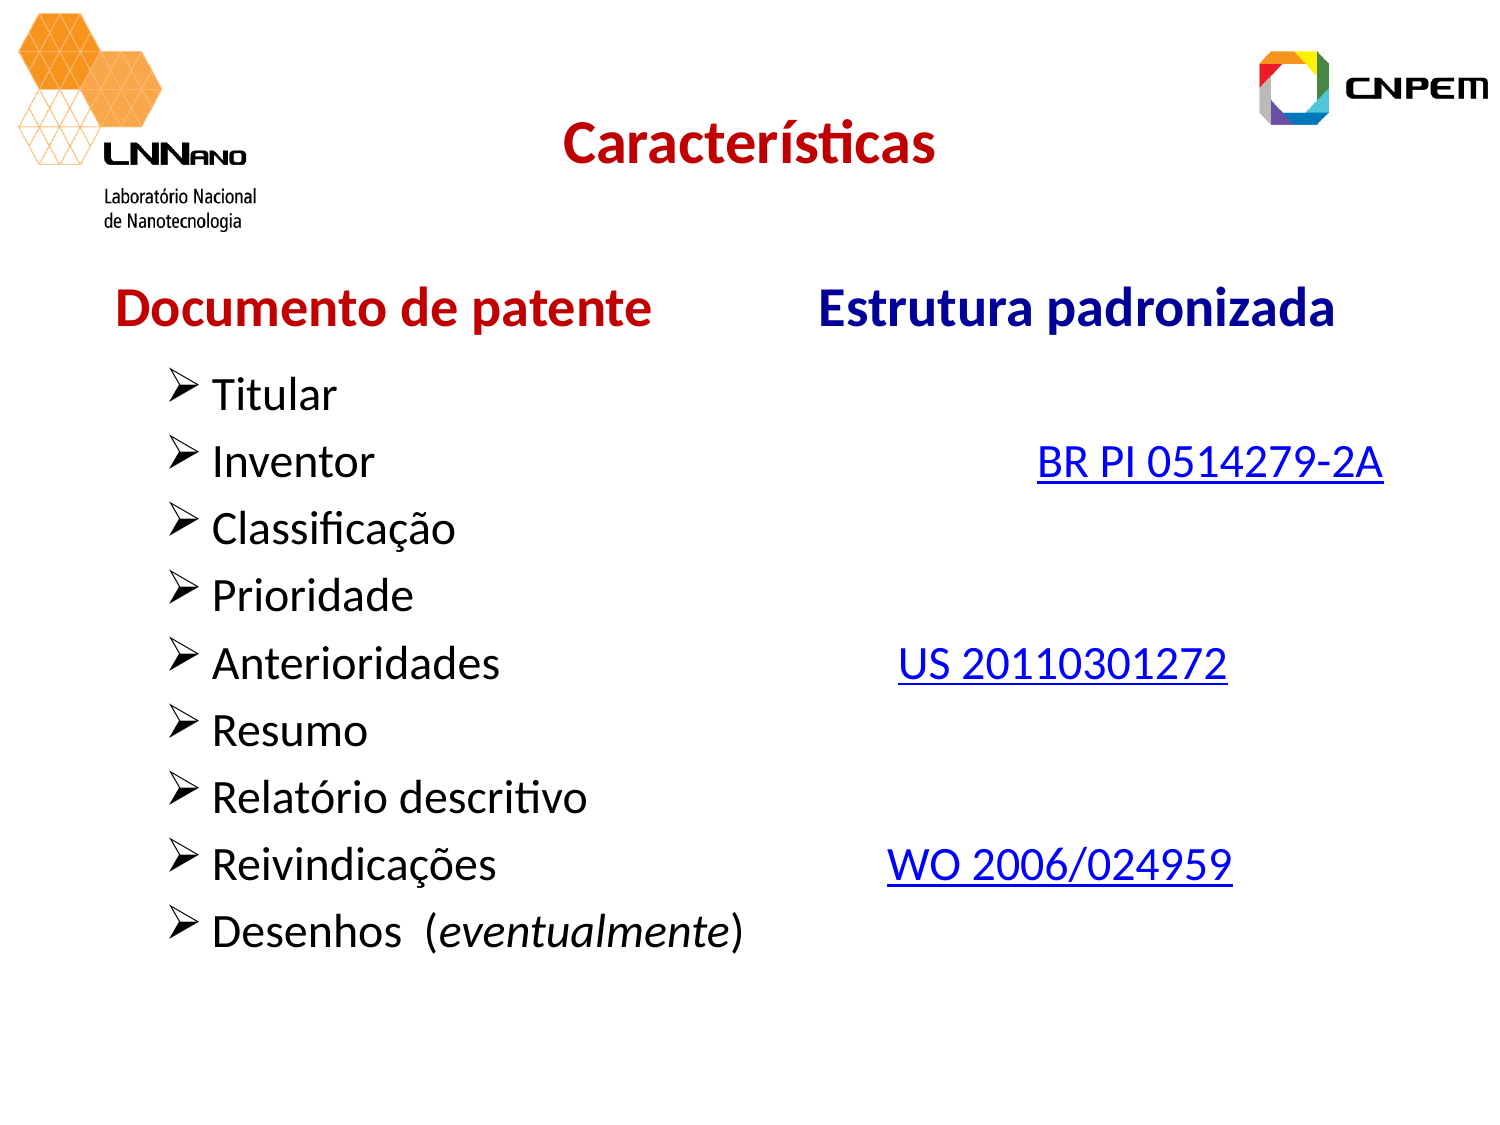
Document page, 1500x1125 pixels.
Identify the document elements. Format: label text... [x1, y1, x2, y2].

picture [0, 11, 1500, 232]
list Documento de patente Estrutura padronizada Titular Inventor BR PI 0514279-2A Classificação Prioridade Anterioridades US 20110301272 Resumo Relatório descritivo Reivindicações WO 2006/024959 Desenhos (eventualmente) [75, 262, 1425, 1005]
title Características [75, 45, 1425, 233]
